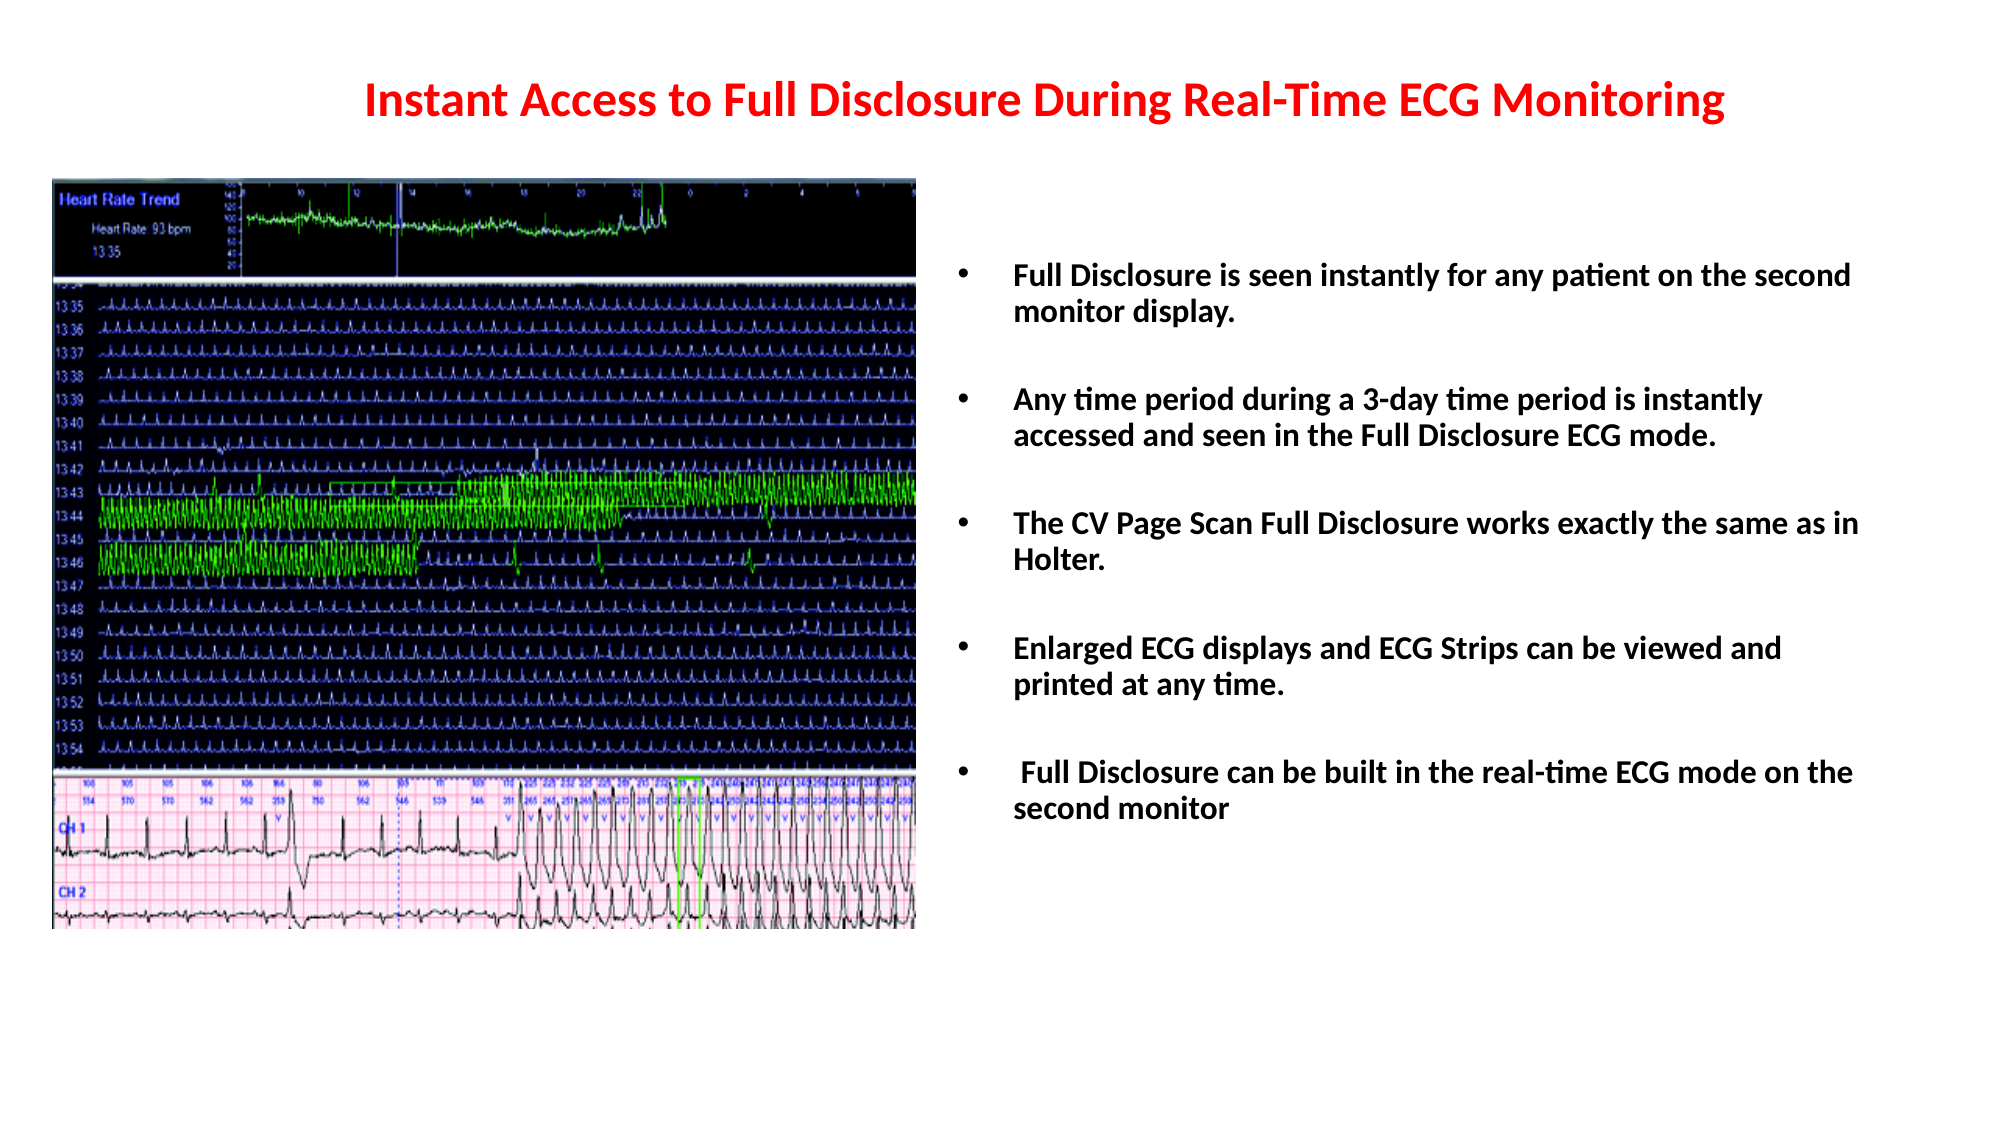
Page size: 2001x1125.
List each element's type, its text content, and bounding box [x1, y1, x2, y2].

text_box Full Disclosure is seen instantly for any patient on the second monitor display. Any time period during a 3-day time period is instantly accessed and seen in the Full Disclosure ECG mode. The CV Page Scan Full Disclosure works exactly the same as in Holter. Enlarged ECG displays and ECG Strips can be viewed and printed at any time. Full Disclosure can be built in the real-time ECG mode on the second monitor [942, 250, 1889, 864]
picture [52, 178, 916, 929]
text_box Instant Access to Full Disclosure During Real-Time ECG Monitoring [298, 45, 1793, 148]
